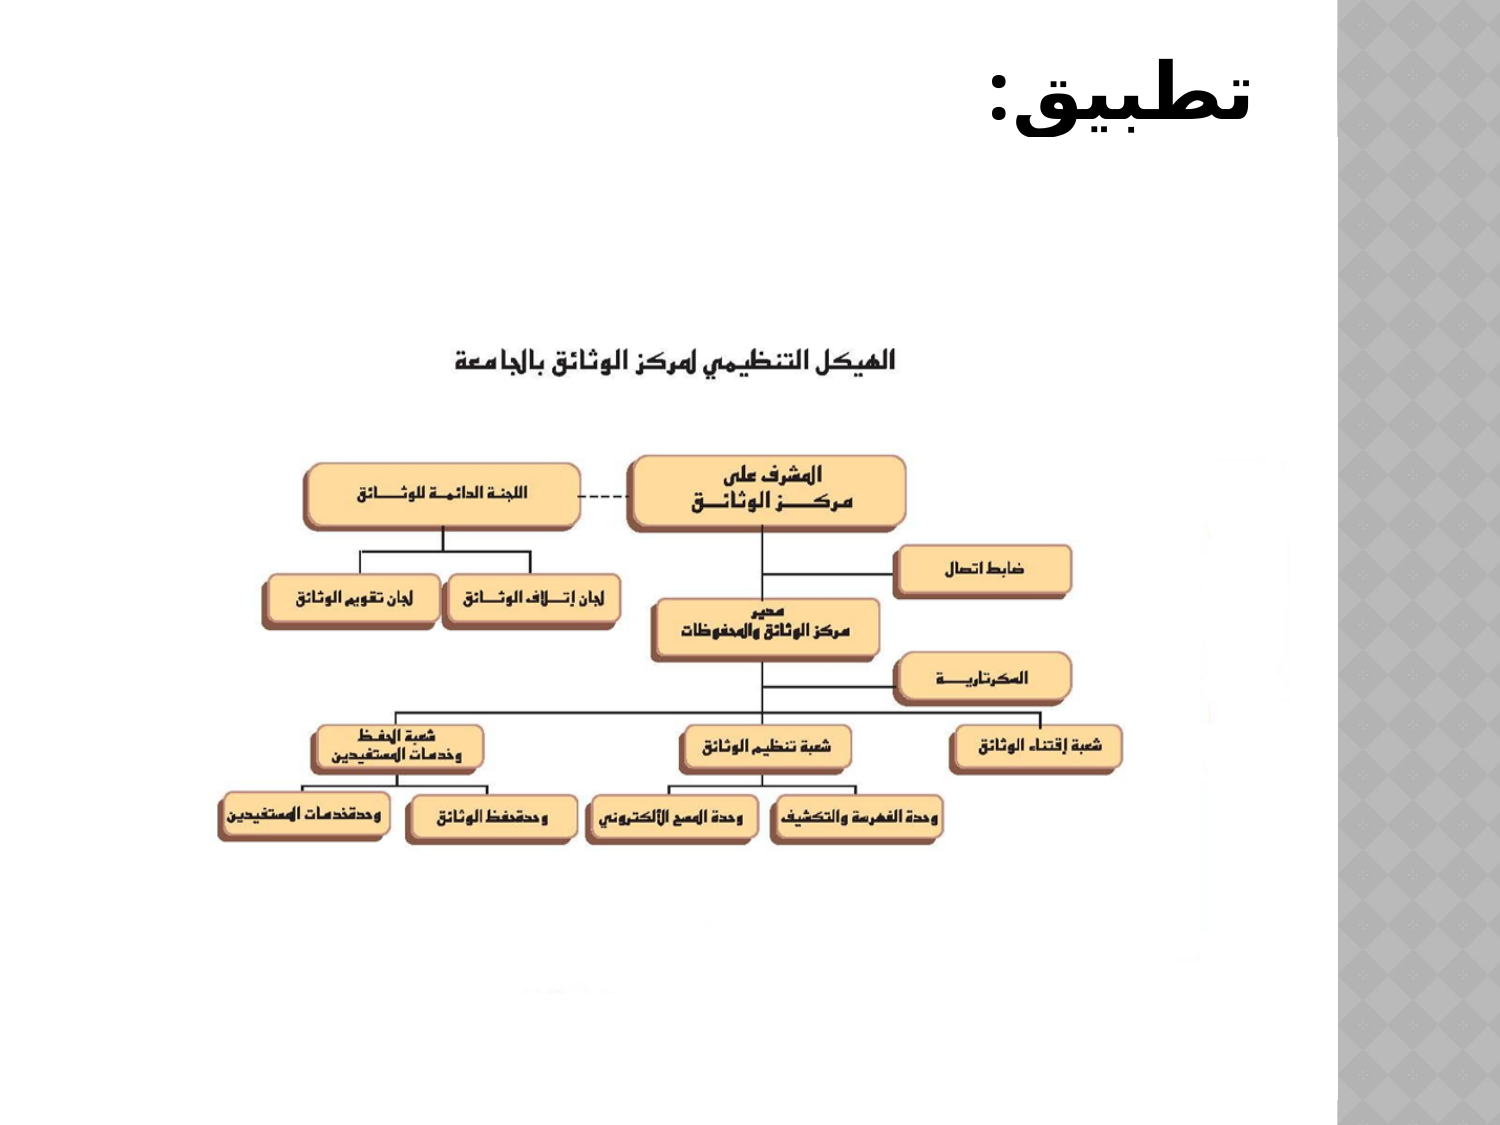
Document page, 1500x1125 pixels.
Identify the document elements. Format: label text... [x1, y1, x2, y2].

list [0, 136, 1338, 1101]
title تطبيق: [75, 12, 1263, 135]
